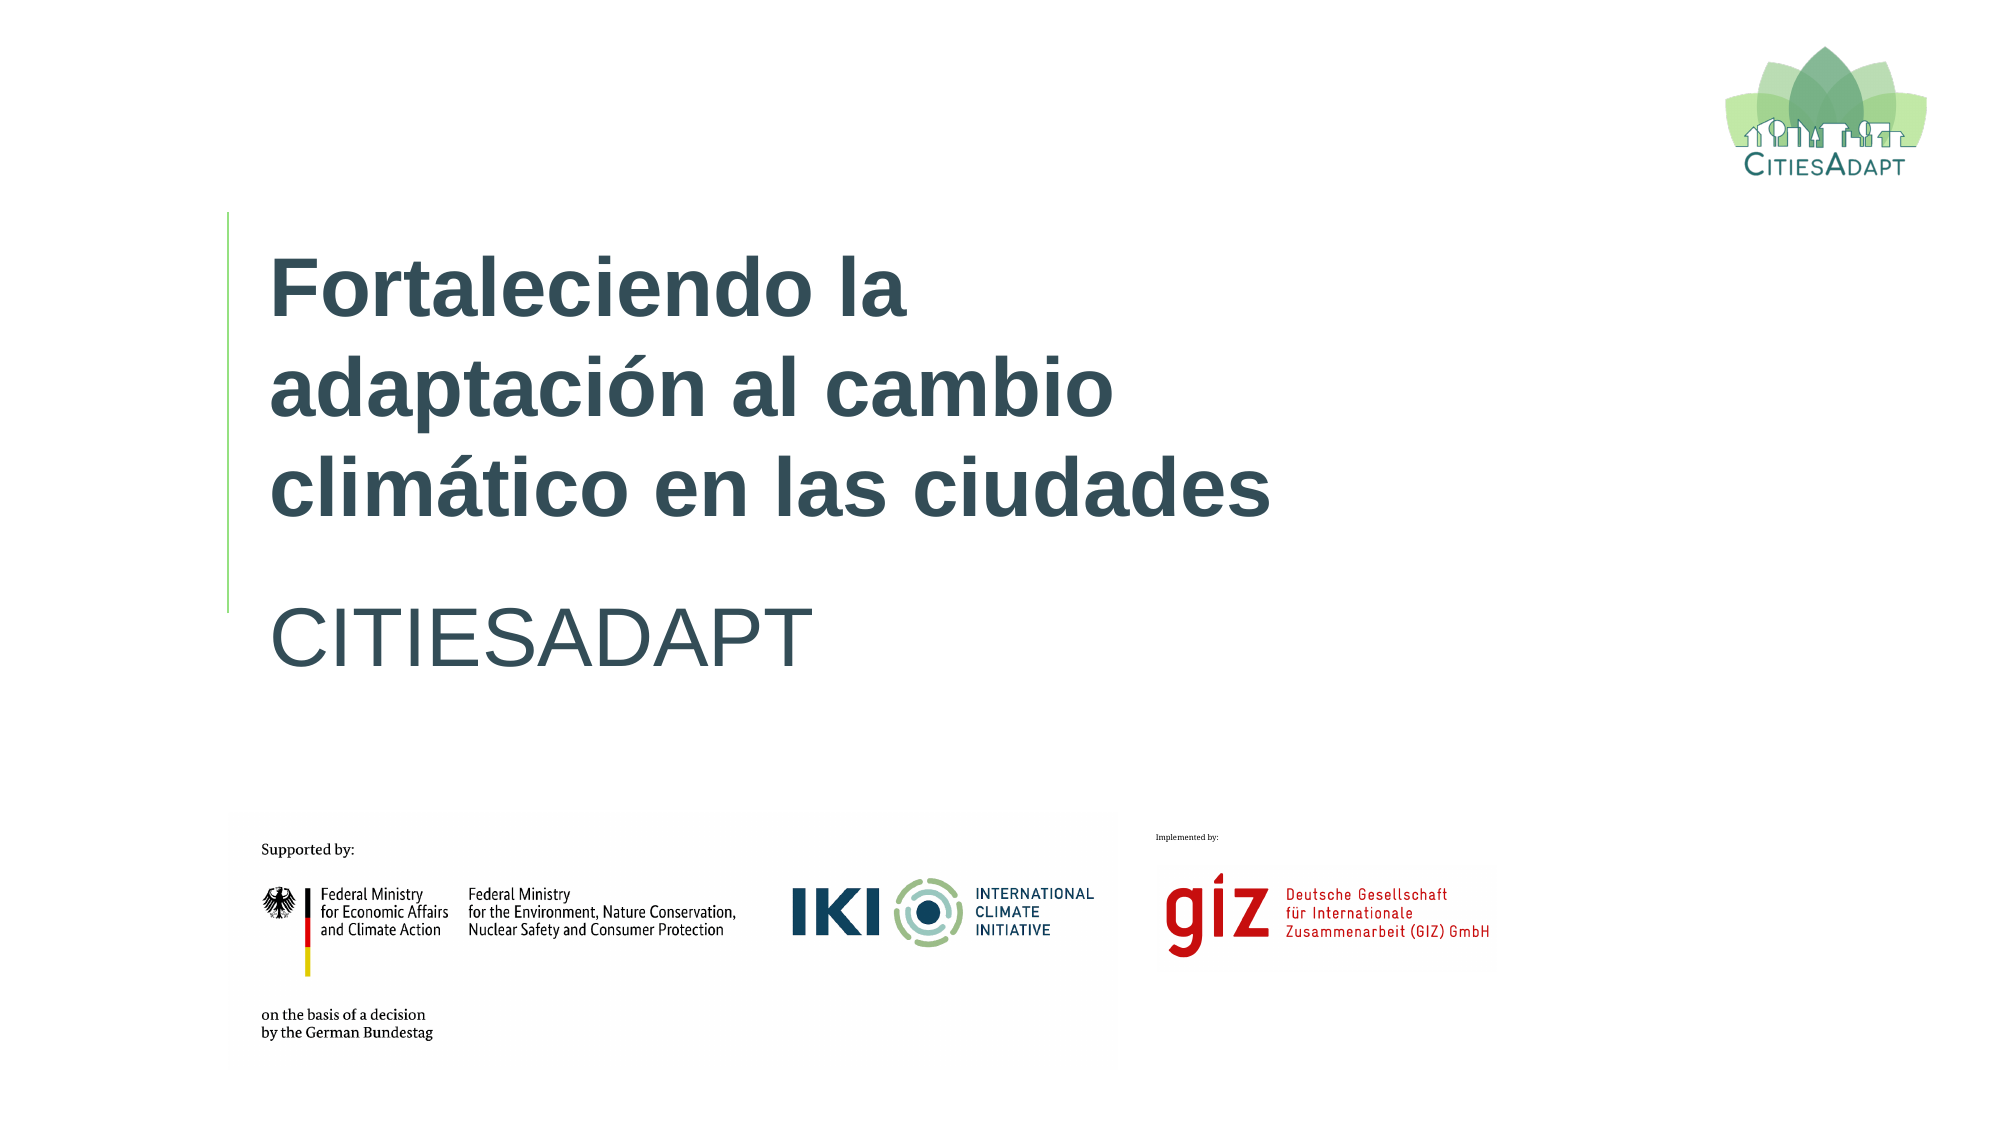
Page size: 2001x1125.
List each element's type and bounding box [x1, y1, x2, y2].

text_box [227, 812, 1497, 1070]
text_box [227, 211, 1333, 696]
picture [1678, 28, 1973, 194]
